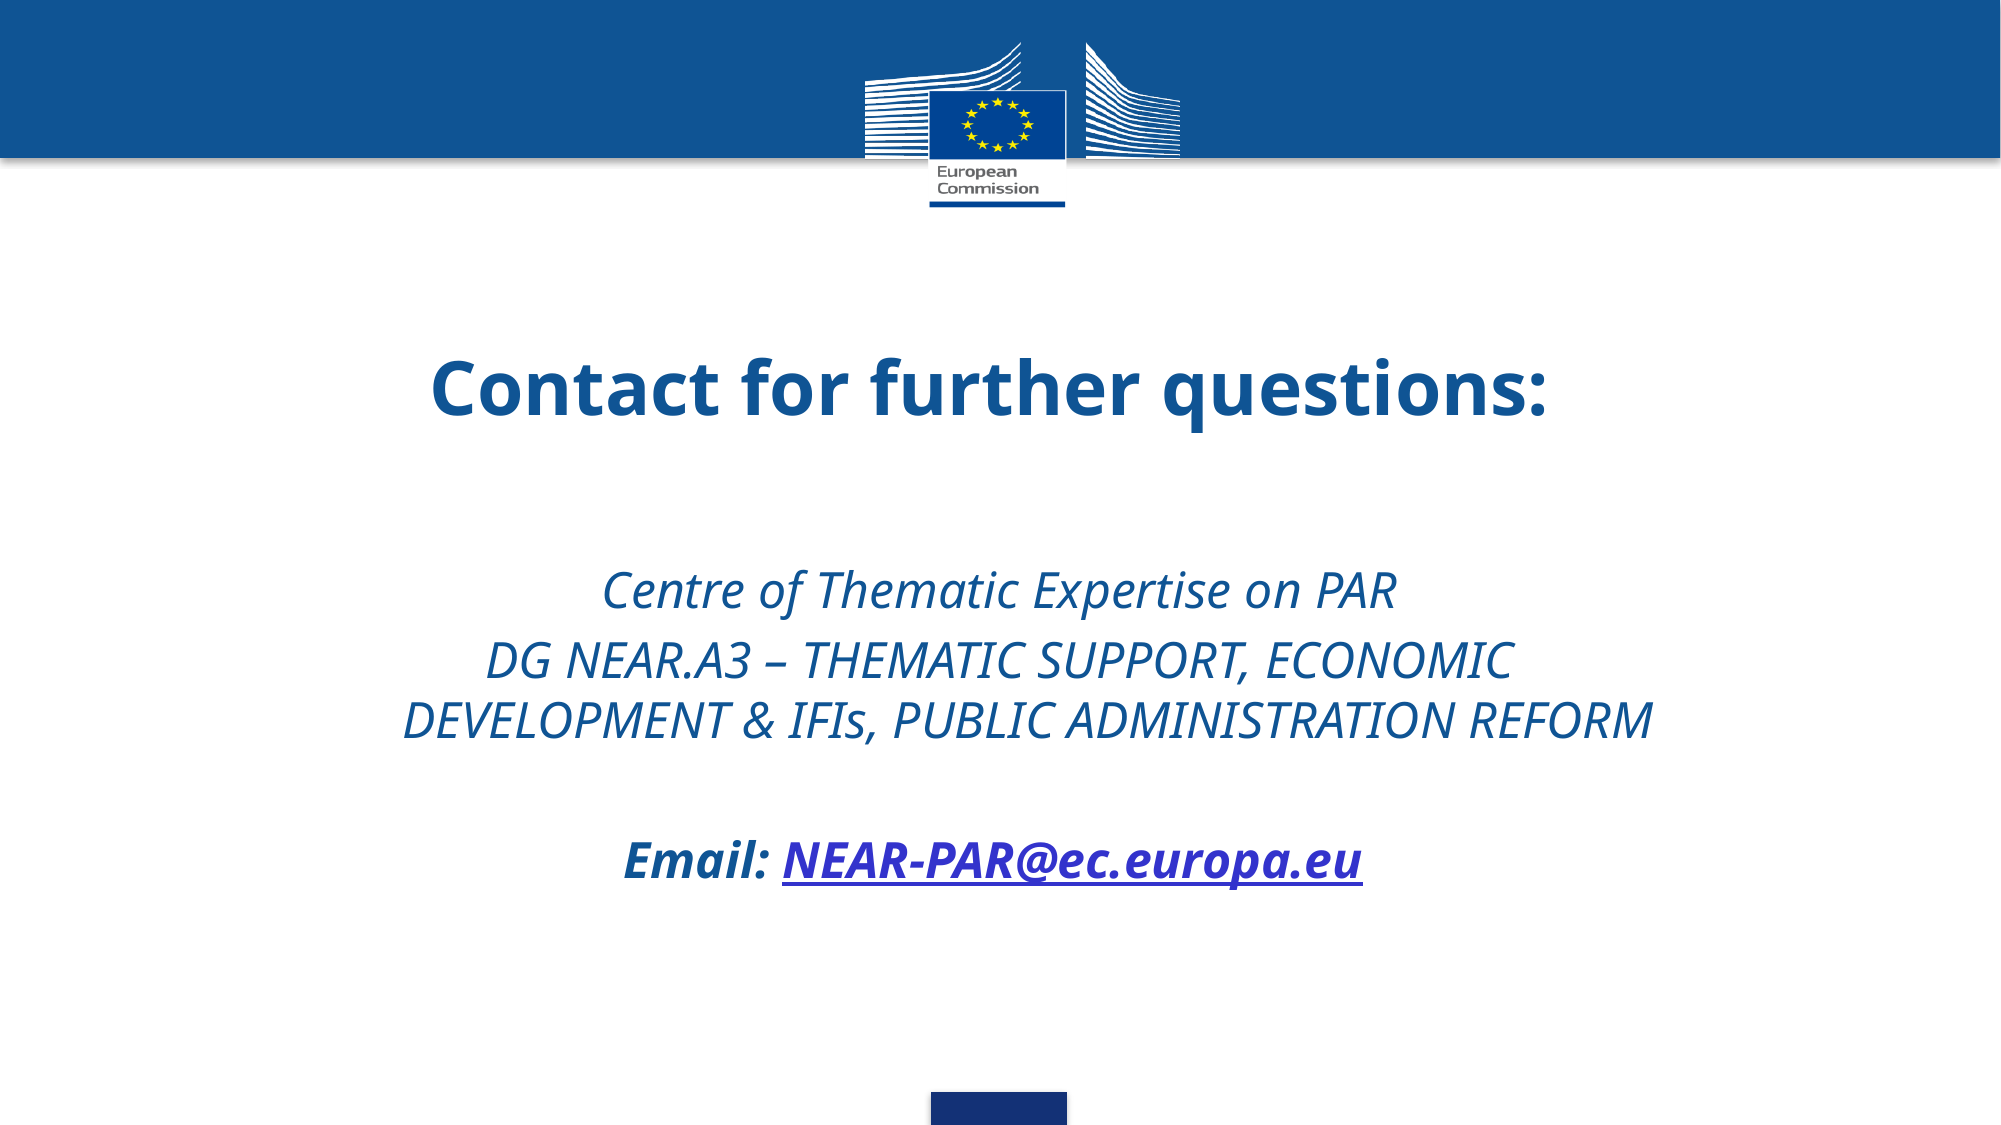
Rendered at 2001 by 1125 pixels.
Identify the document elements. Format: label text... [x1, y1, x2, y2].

title Contact for further questions: [314, 266, 1666, 504]
picture [865, 42, 1180, 208]
list Centre of Thematic Expertise on PAR DG NEAR.A3 – THEMATIC SUPPORT, ECONOMIC DEVELOPMENT & IFIs, PUBLIC ADMINISTRATION REFORM Email: NEAR-PAR@ec.europa.eu [324, 550, 1676, 963]
